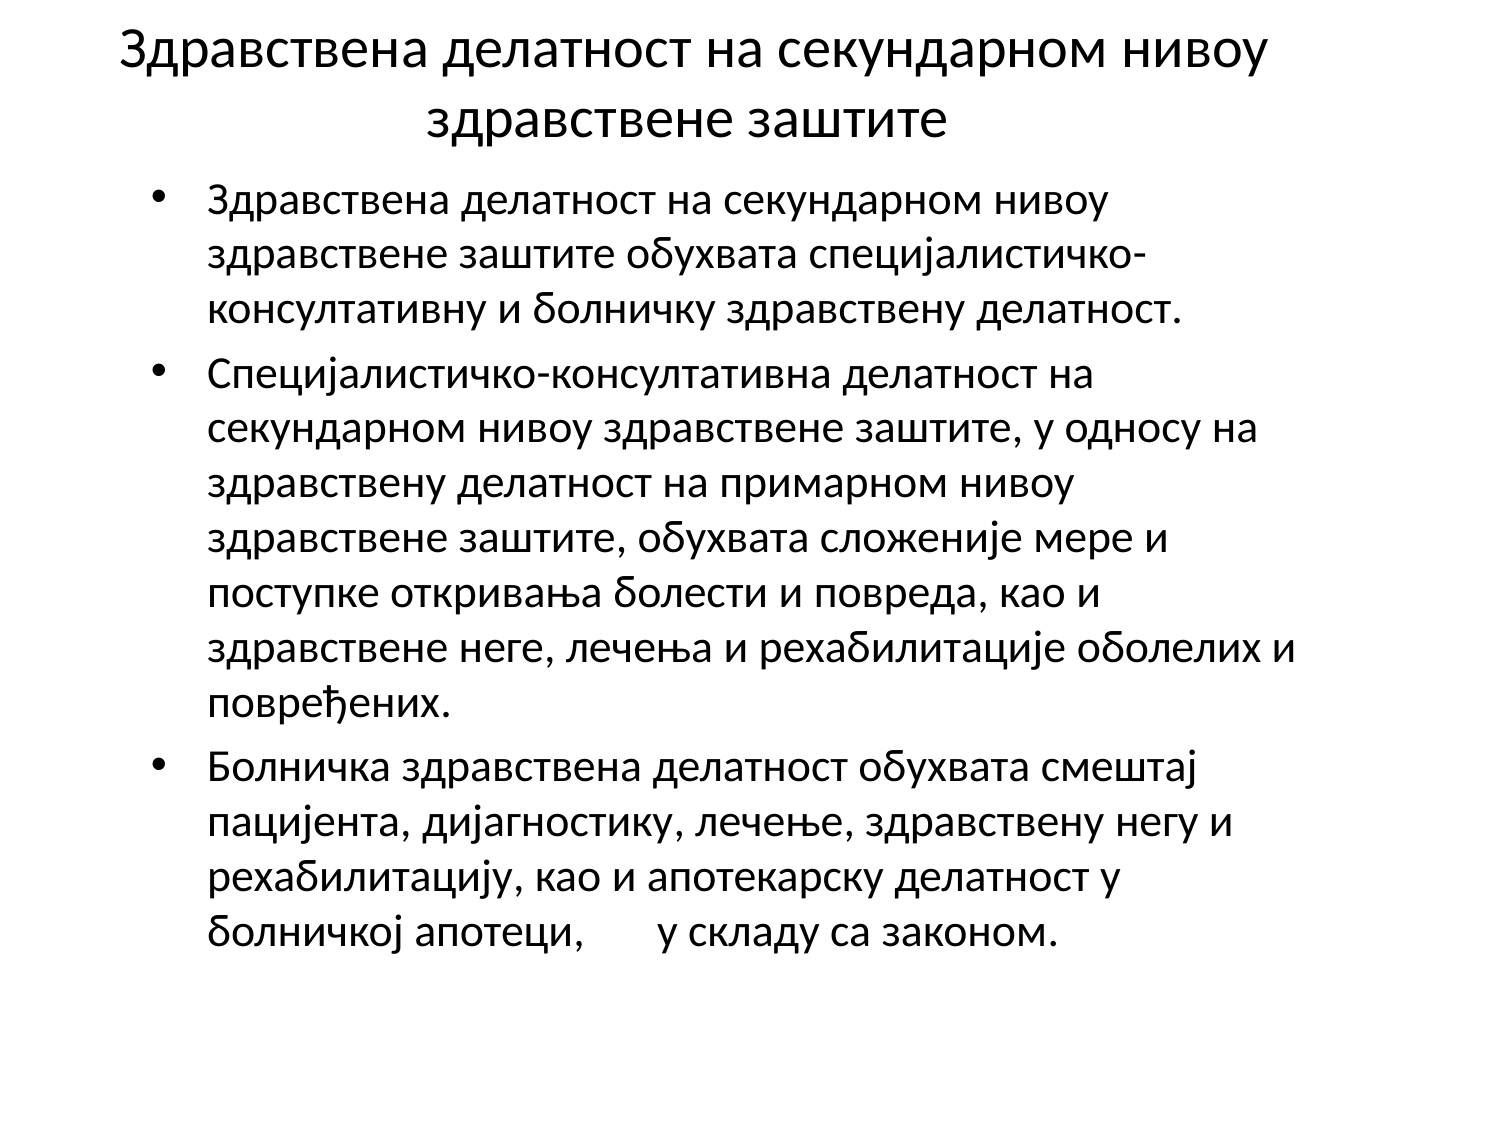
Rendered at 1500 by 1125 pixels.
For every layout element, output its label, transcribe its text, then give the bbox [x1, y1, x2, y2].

list Здравствена делатност на секундарном нивоу здравствене заштите обухвата специјалистичко-консултативну и болничку здравствену делатност. Специјалистичко-консултативна делатност на секундарном нивоу здравствене заштите, у односу на здравствену делатност на примарном нивоу здравствене заштите, обухвата сложеније мере и поступке откривања болести и повреда, као и здравствене неге, лечења и рехабилитације оболелих и повређених. Болничка здравствена делатност обухвата смештај пацијента, дијагностику, лечење, здравствену негу и рехабилитацију, као и апотекарску делатност у болничкој апотеци, у складу са законом. [135, 160, 1324, 1048]
title Здравствена делатност на секундарном нивоу здравствене заштите [100, 30, 1288, 128]
